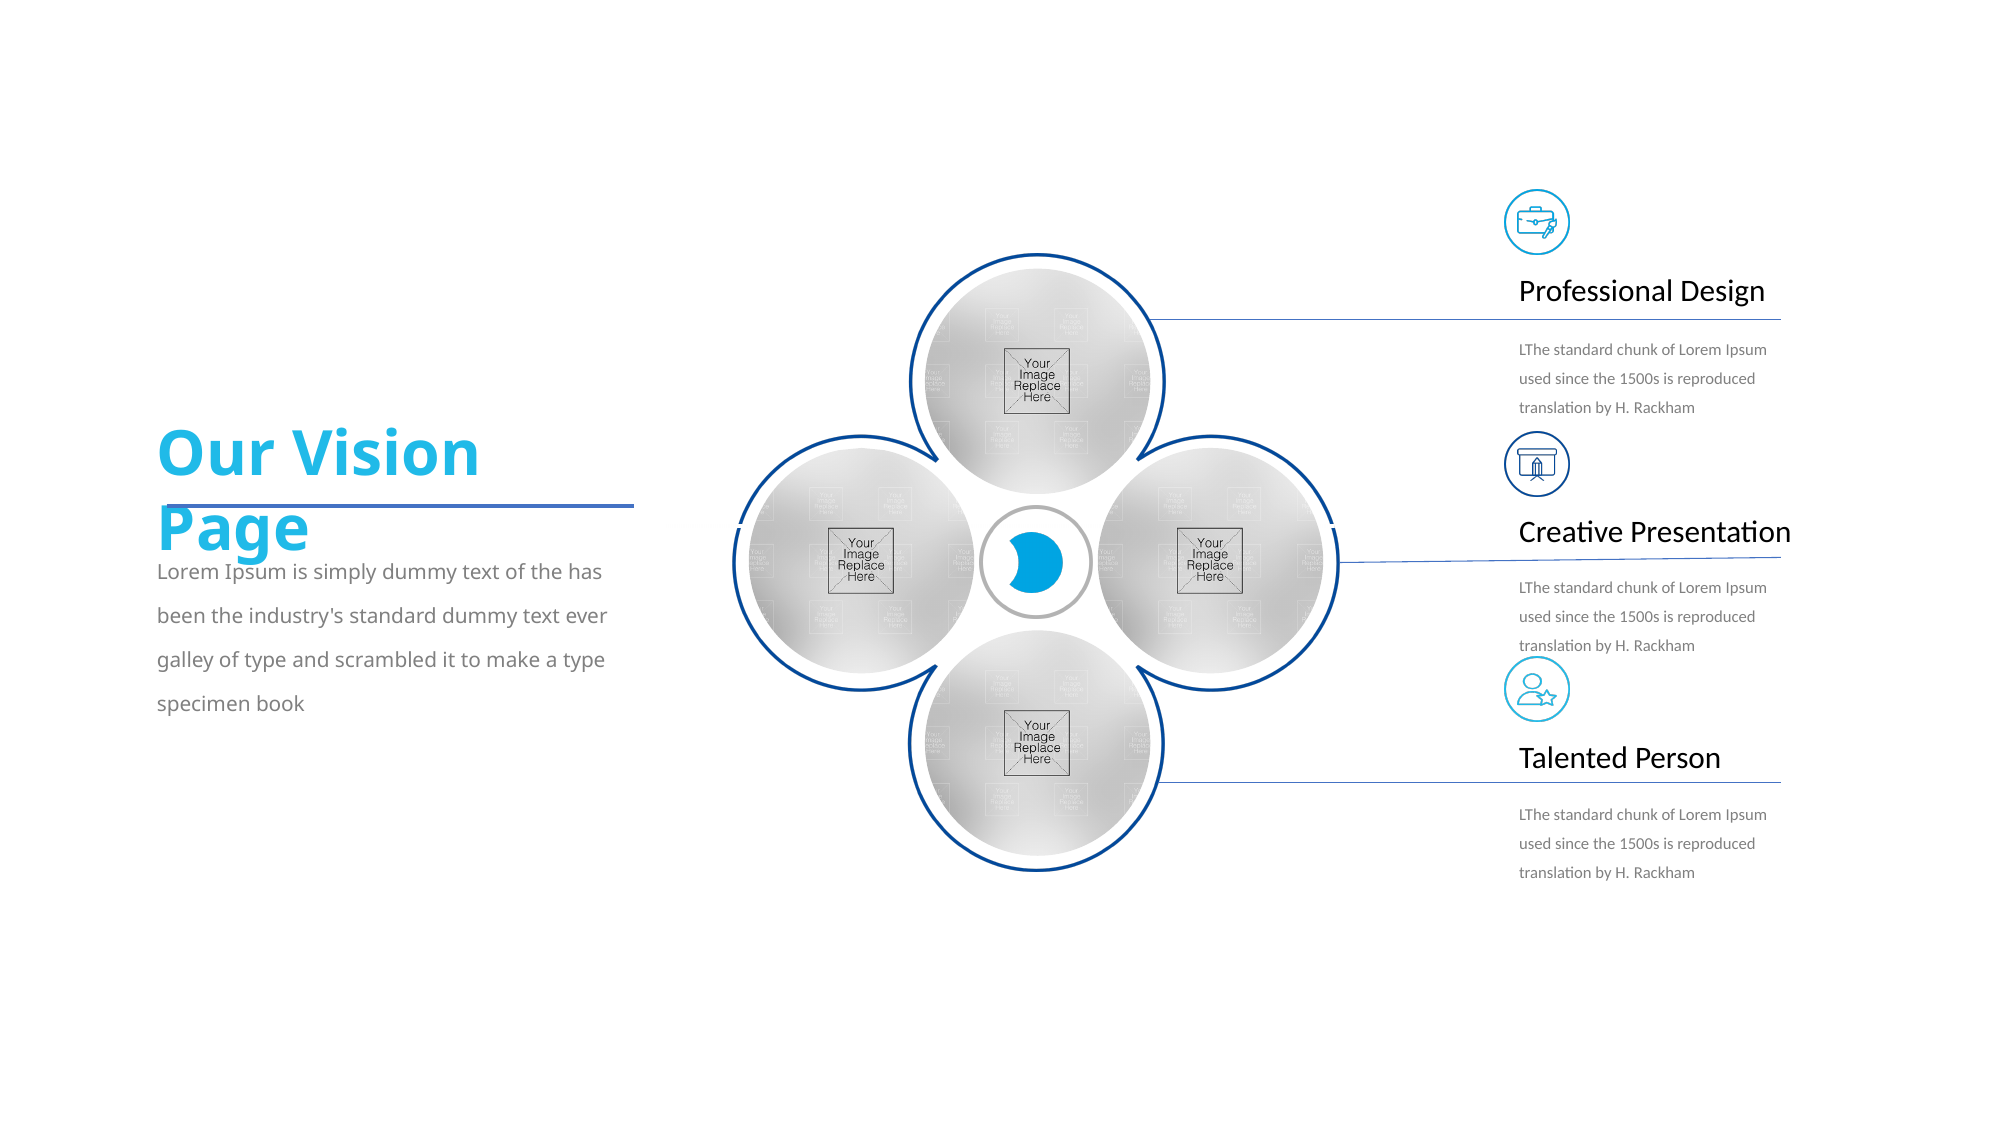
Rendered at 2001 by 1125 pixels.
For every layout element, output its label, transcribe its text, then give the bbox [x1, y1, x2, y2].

text_box Lorem Ipsum is simply dummy text of the has been the industry's standard dummy text ever galley of type and scrambled it to make a type specimen book [142, 532, 635, 723]
text_box LThe standard chunk of Lorem Ipsum used since the 1500s is reproduced translation by H. Rackham [1504, 322, 1787, 425]
text_box LThe standard chunk of Lorem Ipsum used since the 1500s is reproduced translation by H. Rackham [1504, 786, 1787, 890]
picture [1546, 189, 1570, 212]
picture [1504, 431, 1570, 497]
text_box Creative Presentation [1504, 504, 1820, 557]
text_box Talented Person [1504, 729, 1740, 782]
text_box Our Vision Page [142, 405, 650, 571]
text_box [1339, 557, 1781, 563]
picture [1547, 232, 1570, 255]
text_box Professional Design [1504, 262, 1787, 315]
picture [665, 253, 1340, 872]
picture [1507, 192, 1568, 253]
text_box LThe standard chunk of Lorem Ipsum used since the 1500s is reproduced translation by H. Rackham [1504, 559, 1787, 663]
picture [1504, 656, 1570, 722]
picture [1504, 189, 1528, 213]
picture [1504, 231, 1527, 255]
